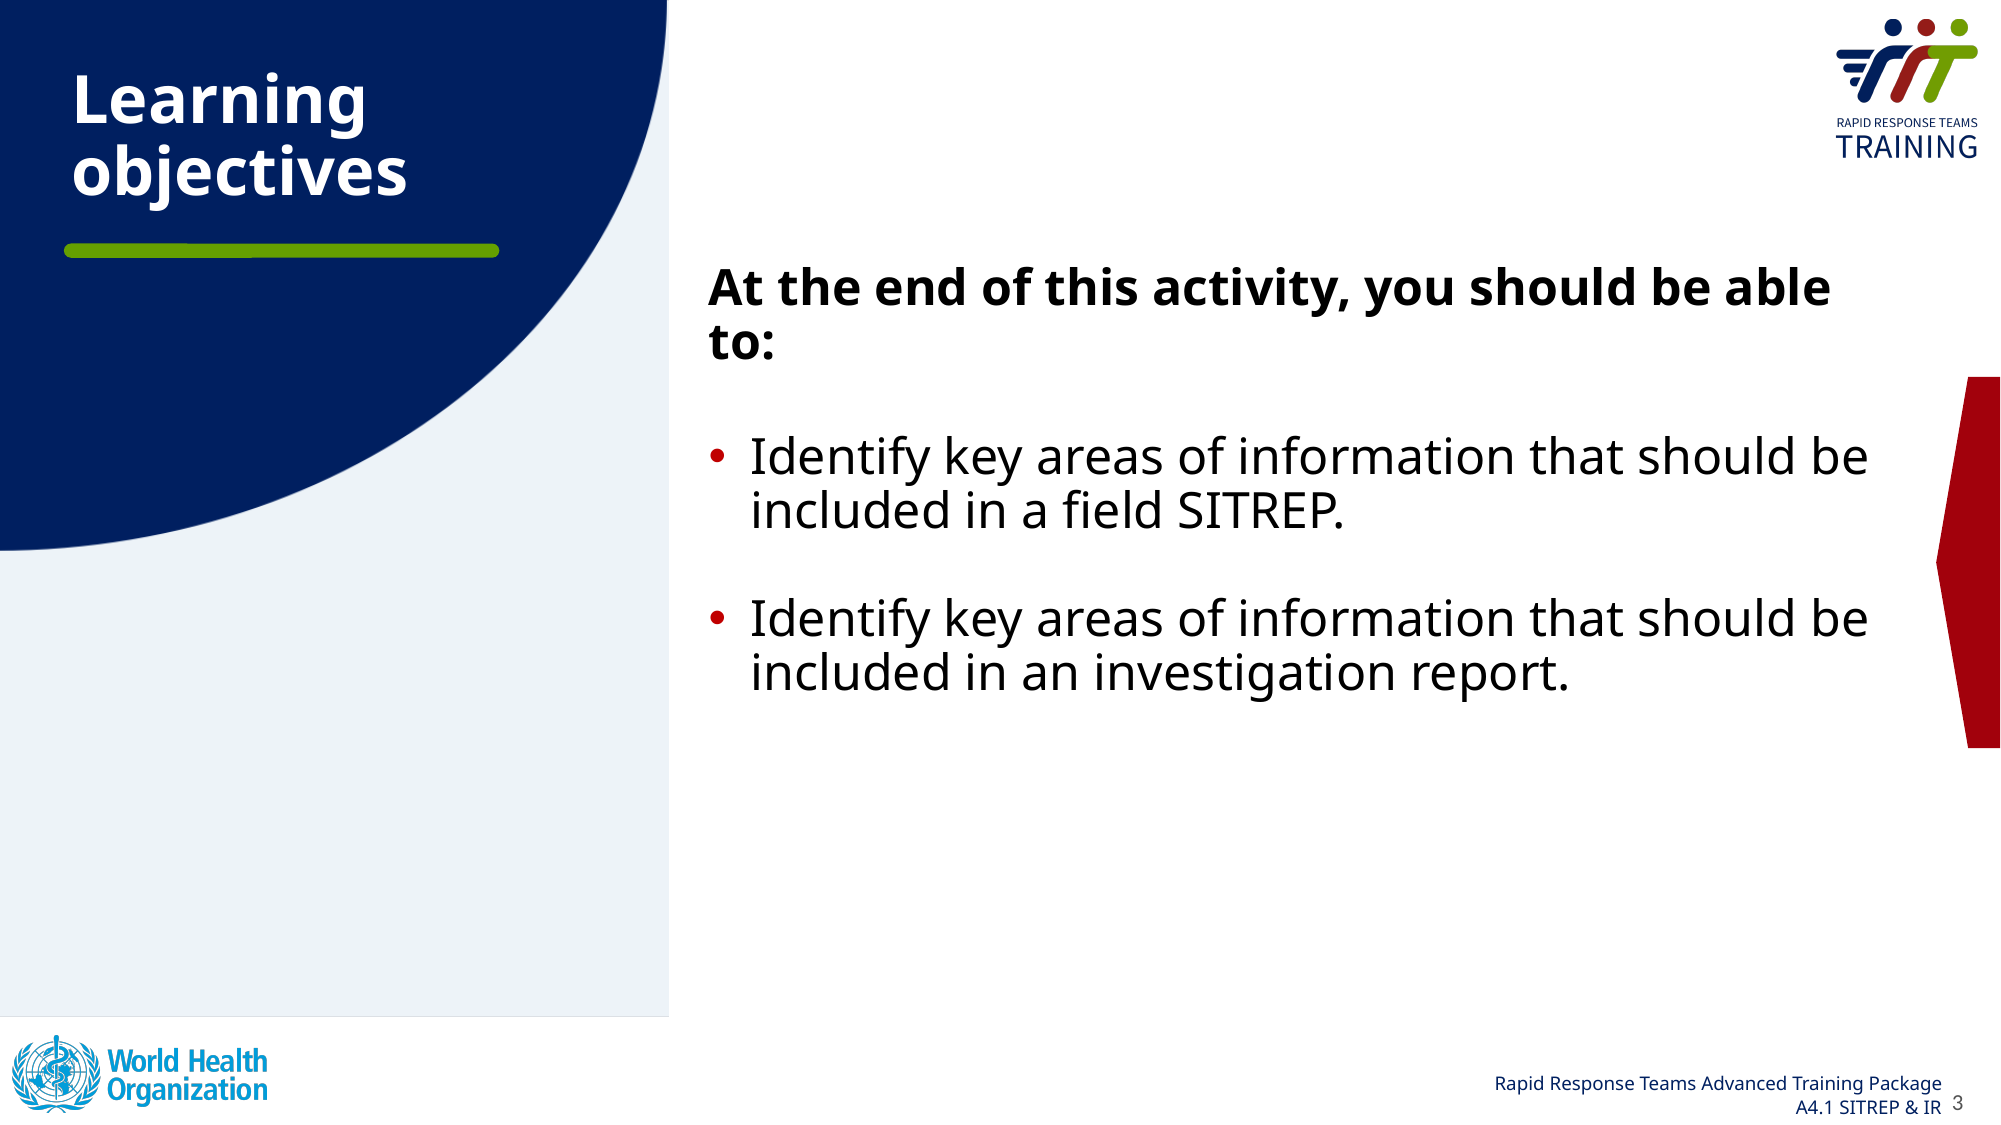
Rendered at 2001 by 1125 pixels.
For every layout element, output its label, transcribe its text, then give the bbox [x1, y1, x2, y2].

picture [0, 0, 669, 1018]
picture [58, 1050, 64, 1058]
picture [12, 1083, 48, 1113]
slide_number 3 [1882, 1037, 1916, 1092]
list At the end of this activity, you should be able to: Identify key areas of information that should be included in a field SITREP. Identify key areas of information that should be included in an investigation report. [700, 254, 1905, 1049]
picture [12, 1035, 267, 1113]
picture [1835, 19, 1978, 167]
title Learning objectives [63, 0, 600, 298]
